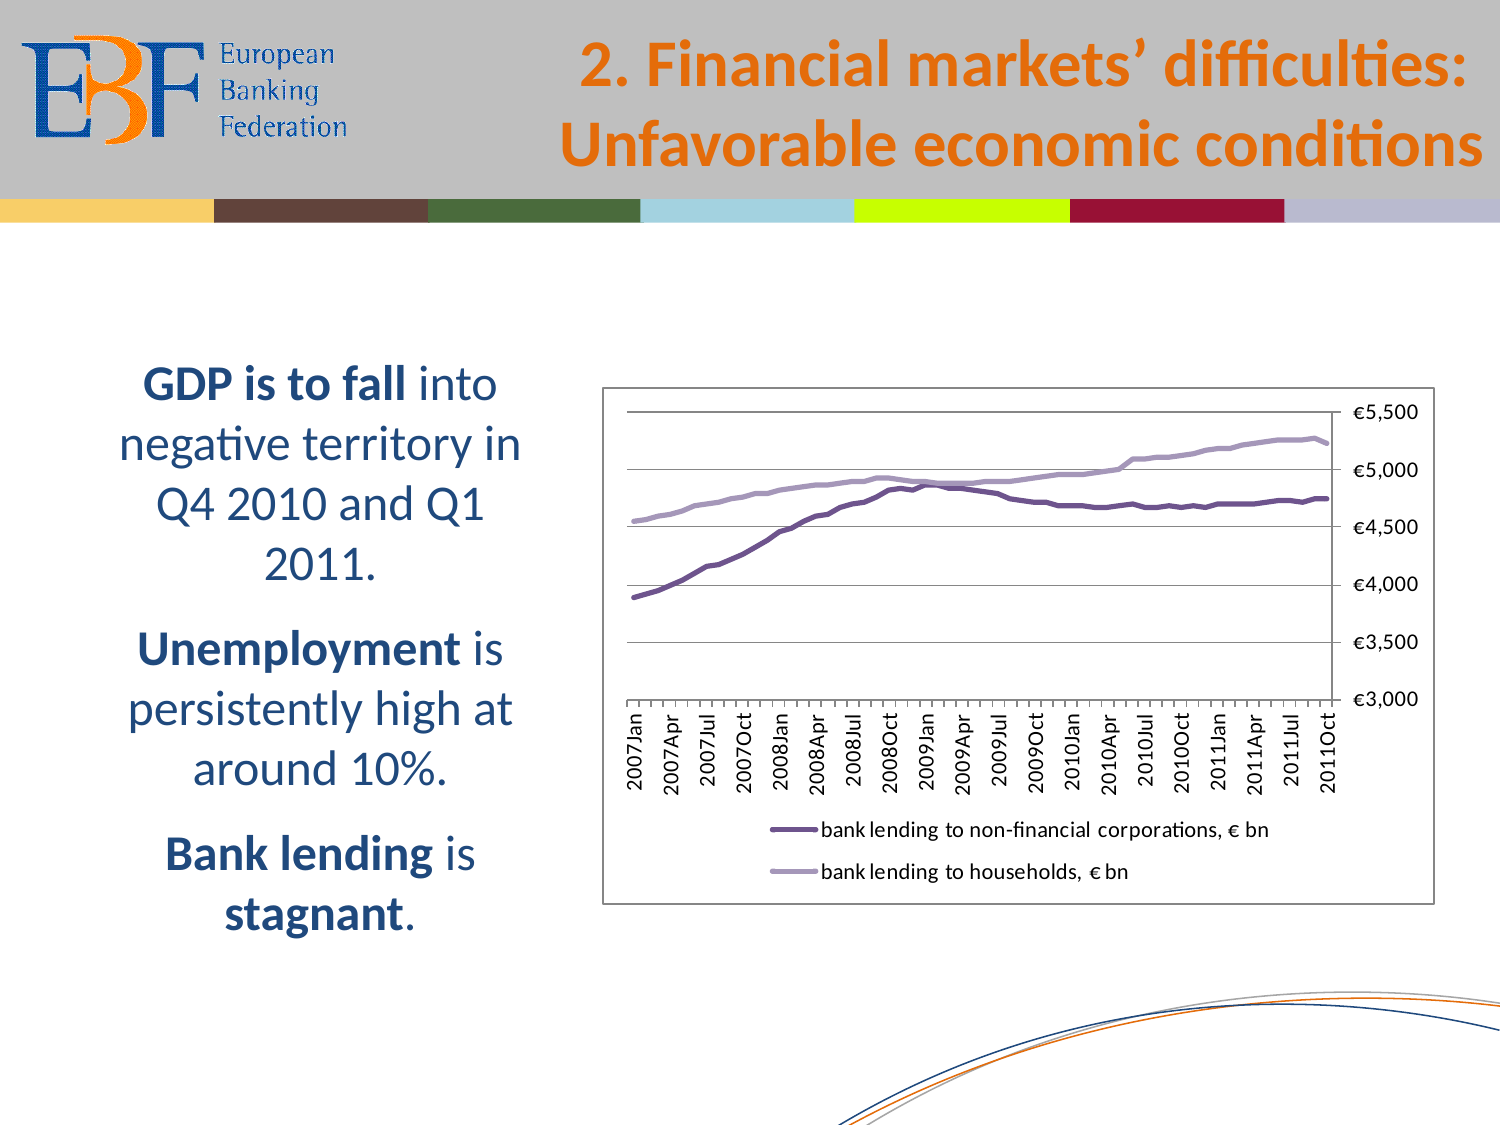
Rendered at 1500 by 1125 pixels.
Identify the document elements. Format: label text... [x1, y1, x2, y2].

list GDP is to fall into negative territory in Q4 2010 and Q1 2011. Unemployment is persistently high at around 10%. Bank lending is stagnant. [23, 338, 561, 953]
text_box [827, 958, 1500, 1091]
picture [599, 385, 1436, 906]
text_box 2. Financial markets’ difficulties: Unfavorable economic conditions [0, 0, 1500, 198]
picture [11, 11, 352, 157]
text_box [0, 198, 1500, 223]
